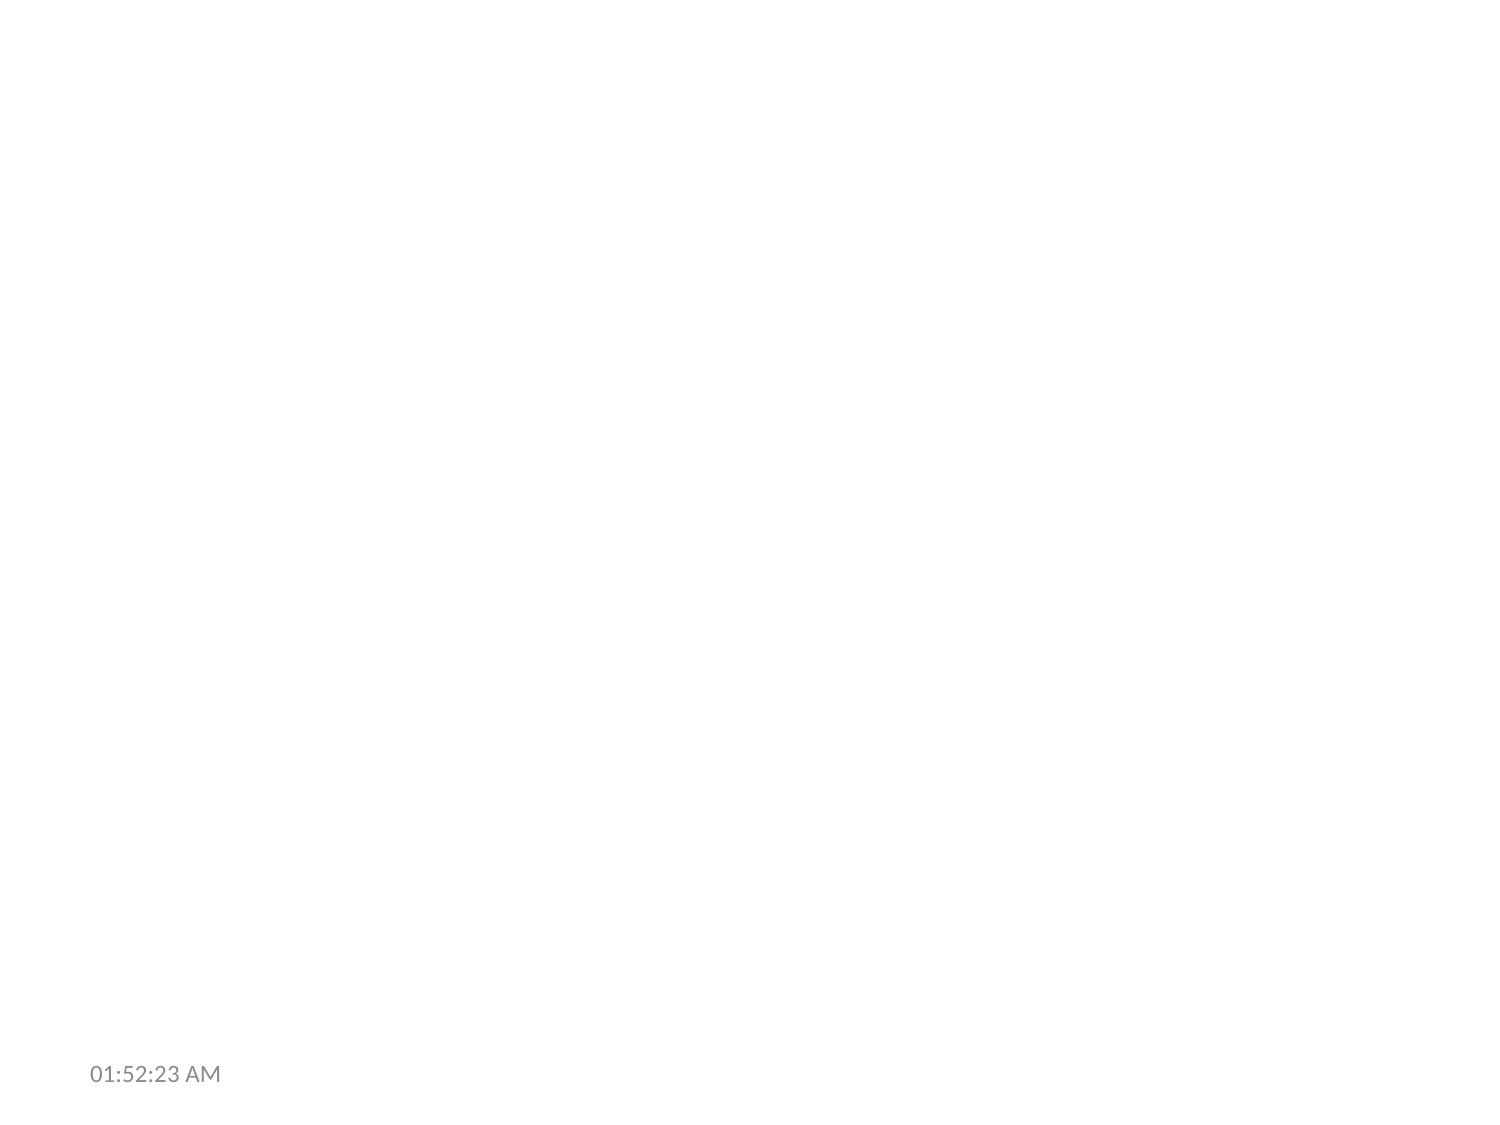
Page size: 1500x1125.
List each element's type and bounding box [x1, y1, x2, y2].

slide_number [75, 1042, 425, 1103]
